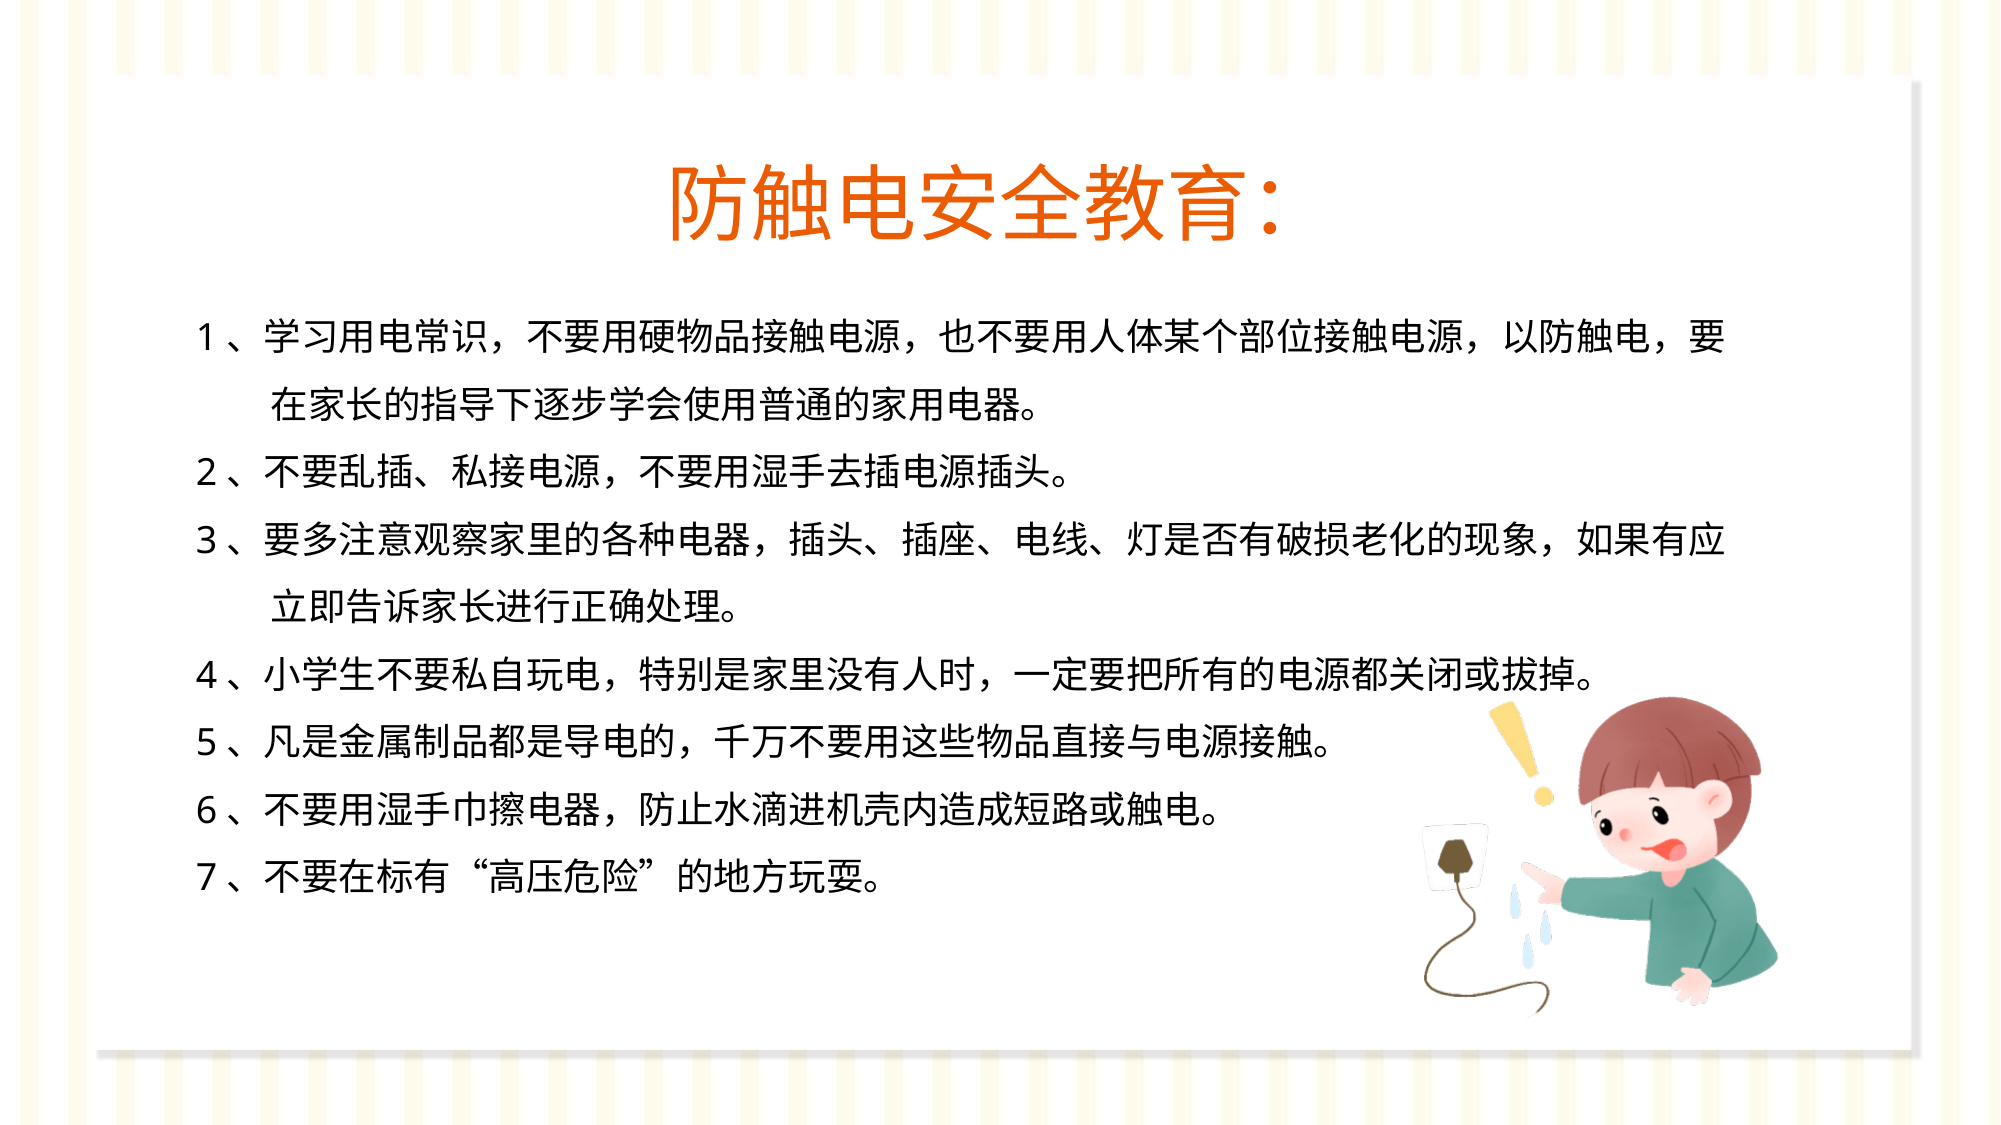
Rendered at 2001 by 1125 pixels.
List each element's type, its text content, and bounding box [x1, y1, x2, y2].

picture [0, 0, 2001, 1125]
text_box 1、学习用电常识，不要用硬物品接触电源，也不要用人体某个部位接触电源，以防触电，要在家长的指导下逐步学会使用普通的家用电器。 2、不要乱插、私接电源，不要用湿手去插电源插头。 3、要多注意观察家里的各种电器，插头、插座、电线、灯是否有破损老化的现象，如果有应立即告诉家长进行正确处理。 4、小学生不要私自玩电，特别是家里没有人时，一定要把所有的电源都关闭或拔掉。 5、凡是金属制品都是导电的，千万不要用这些物品直接与电源接触。 6、不要用湿手巾擦电器，防止水滴进机壳内造成短路或触电。 7、不要在标有“高压危险”的地方玩耍。 [181, 283, 1778, 906]
text_box 防触电安全教育： [357, 143, 1643, 259]
